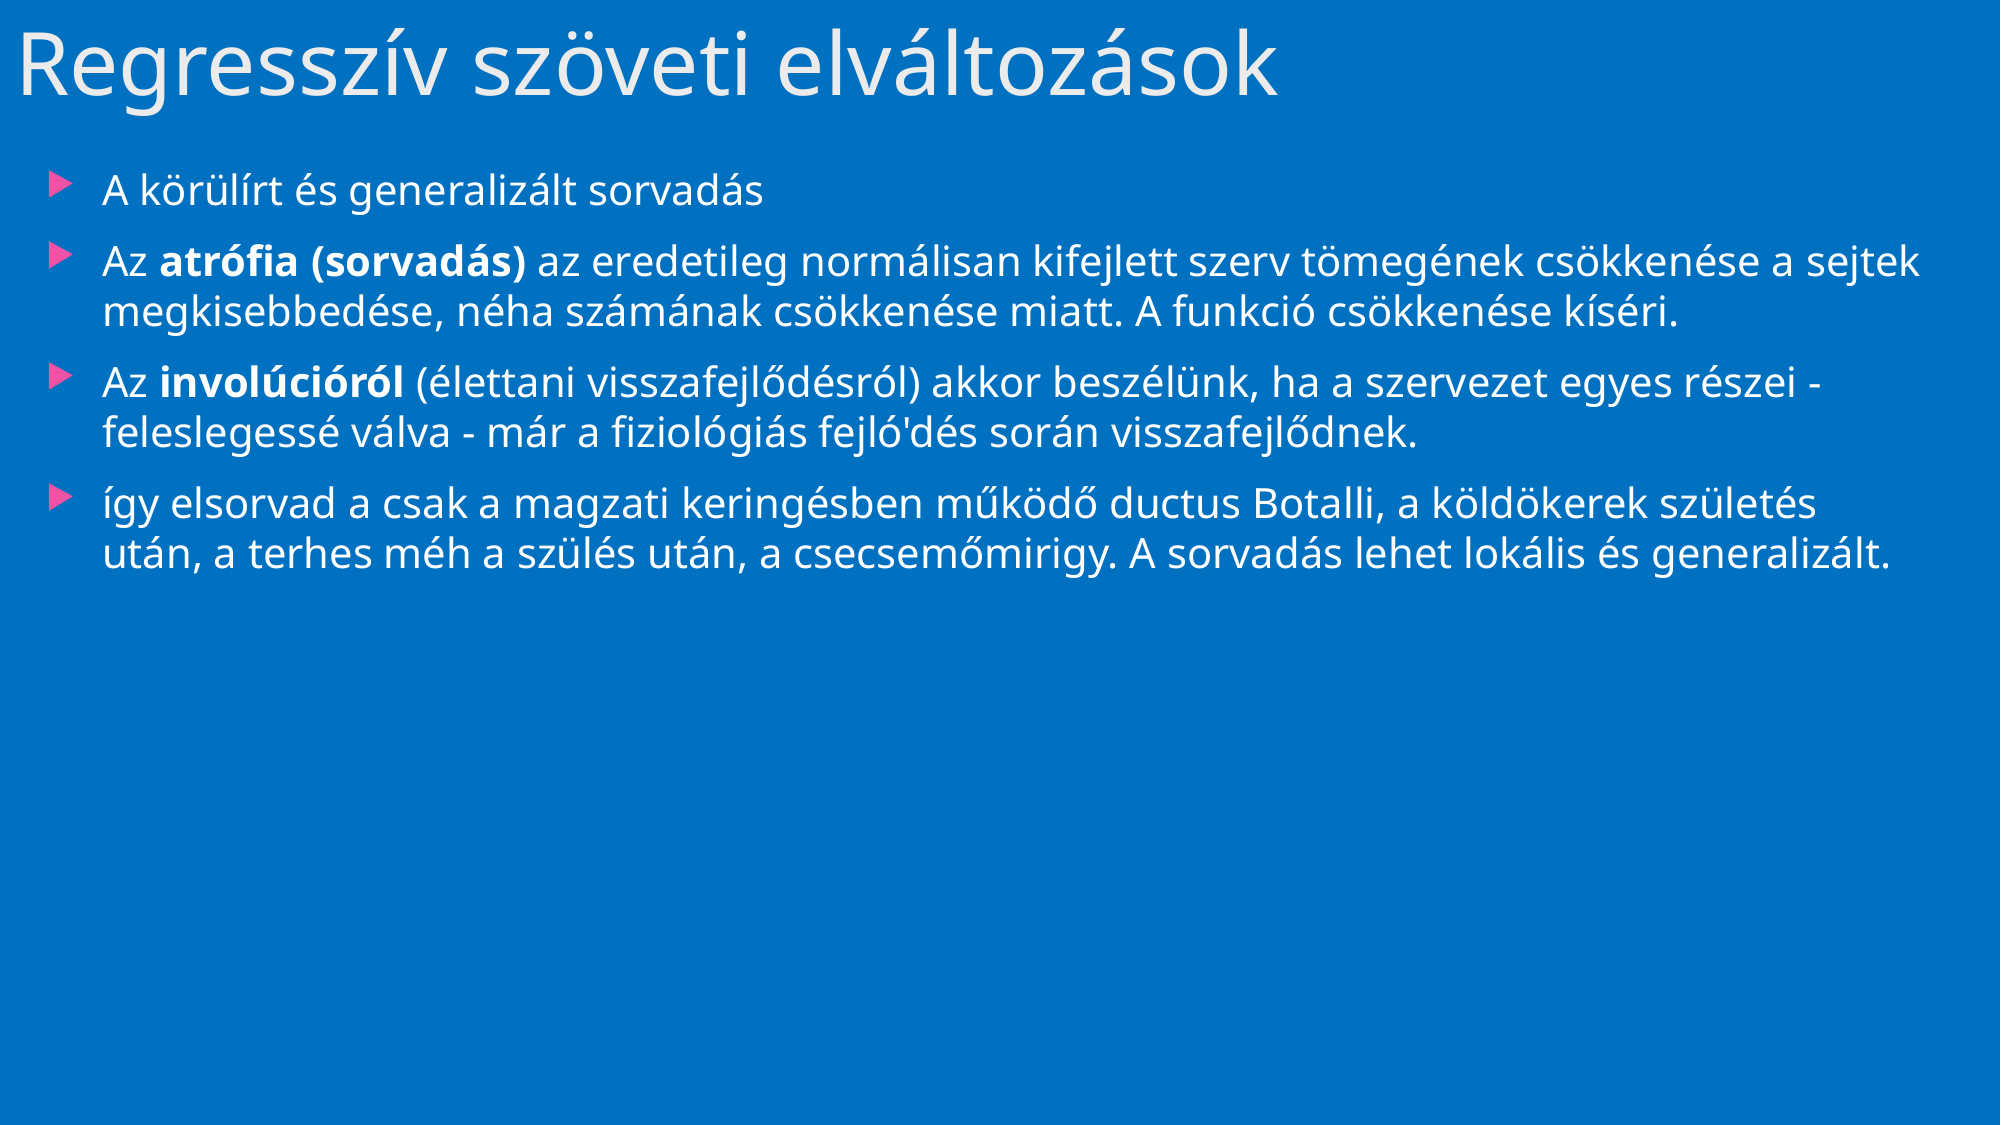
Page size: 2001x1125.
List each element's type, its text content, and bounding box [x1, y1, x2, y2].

title Regresszív szöveti elváltozások [0, 0, 1543, 230]
list A körülírt és generalizált sorvadás Az atrófia (sorvadás) az eredetileg normálisan kifejlett szerv tömegének csökkenése a sejtek megkisebbedése, néha számának csökkenése miatt. A funkció csökkenése kíséri. Az involúcióról (élettani visszafejlődésról) akkor beszélünk, ha a szervezet egyes részei - feleslegessé válva - már a fiziológiás fejló'dés során visszafejlődnek. így elsorvad a csak a magzati keringésben működő ductus Botalli, a köldökerek születés után, a terhes méh a szülés után, a csecsemőmirigy. A sorvadás lehet lokális és generalizált. [30, 156, 1944, 1103]
